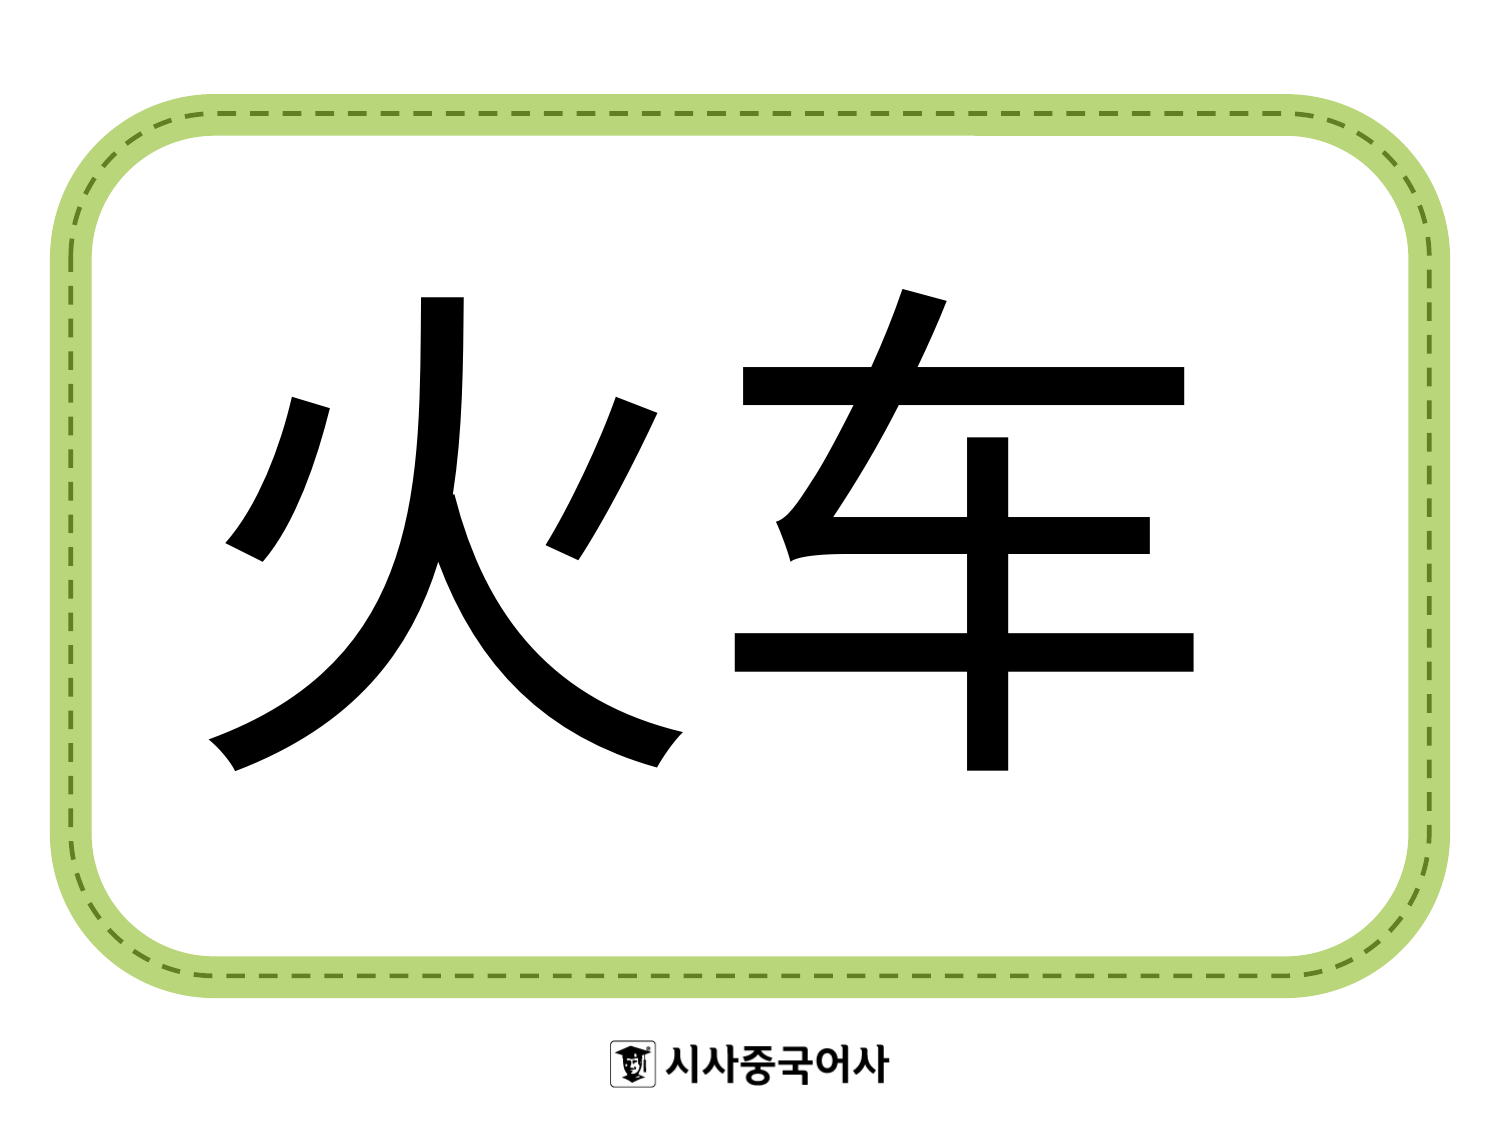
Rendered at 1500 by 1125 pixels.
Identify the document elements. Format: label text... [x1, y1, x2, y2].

text_box 火车 [145, 189, 1354, 853]
picture [602, 1034, 898, 1094]
